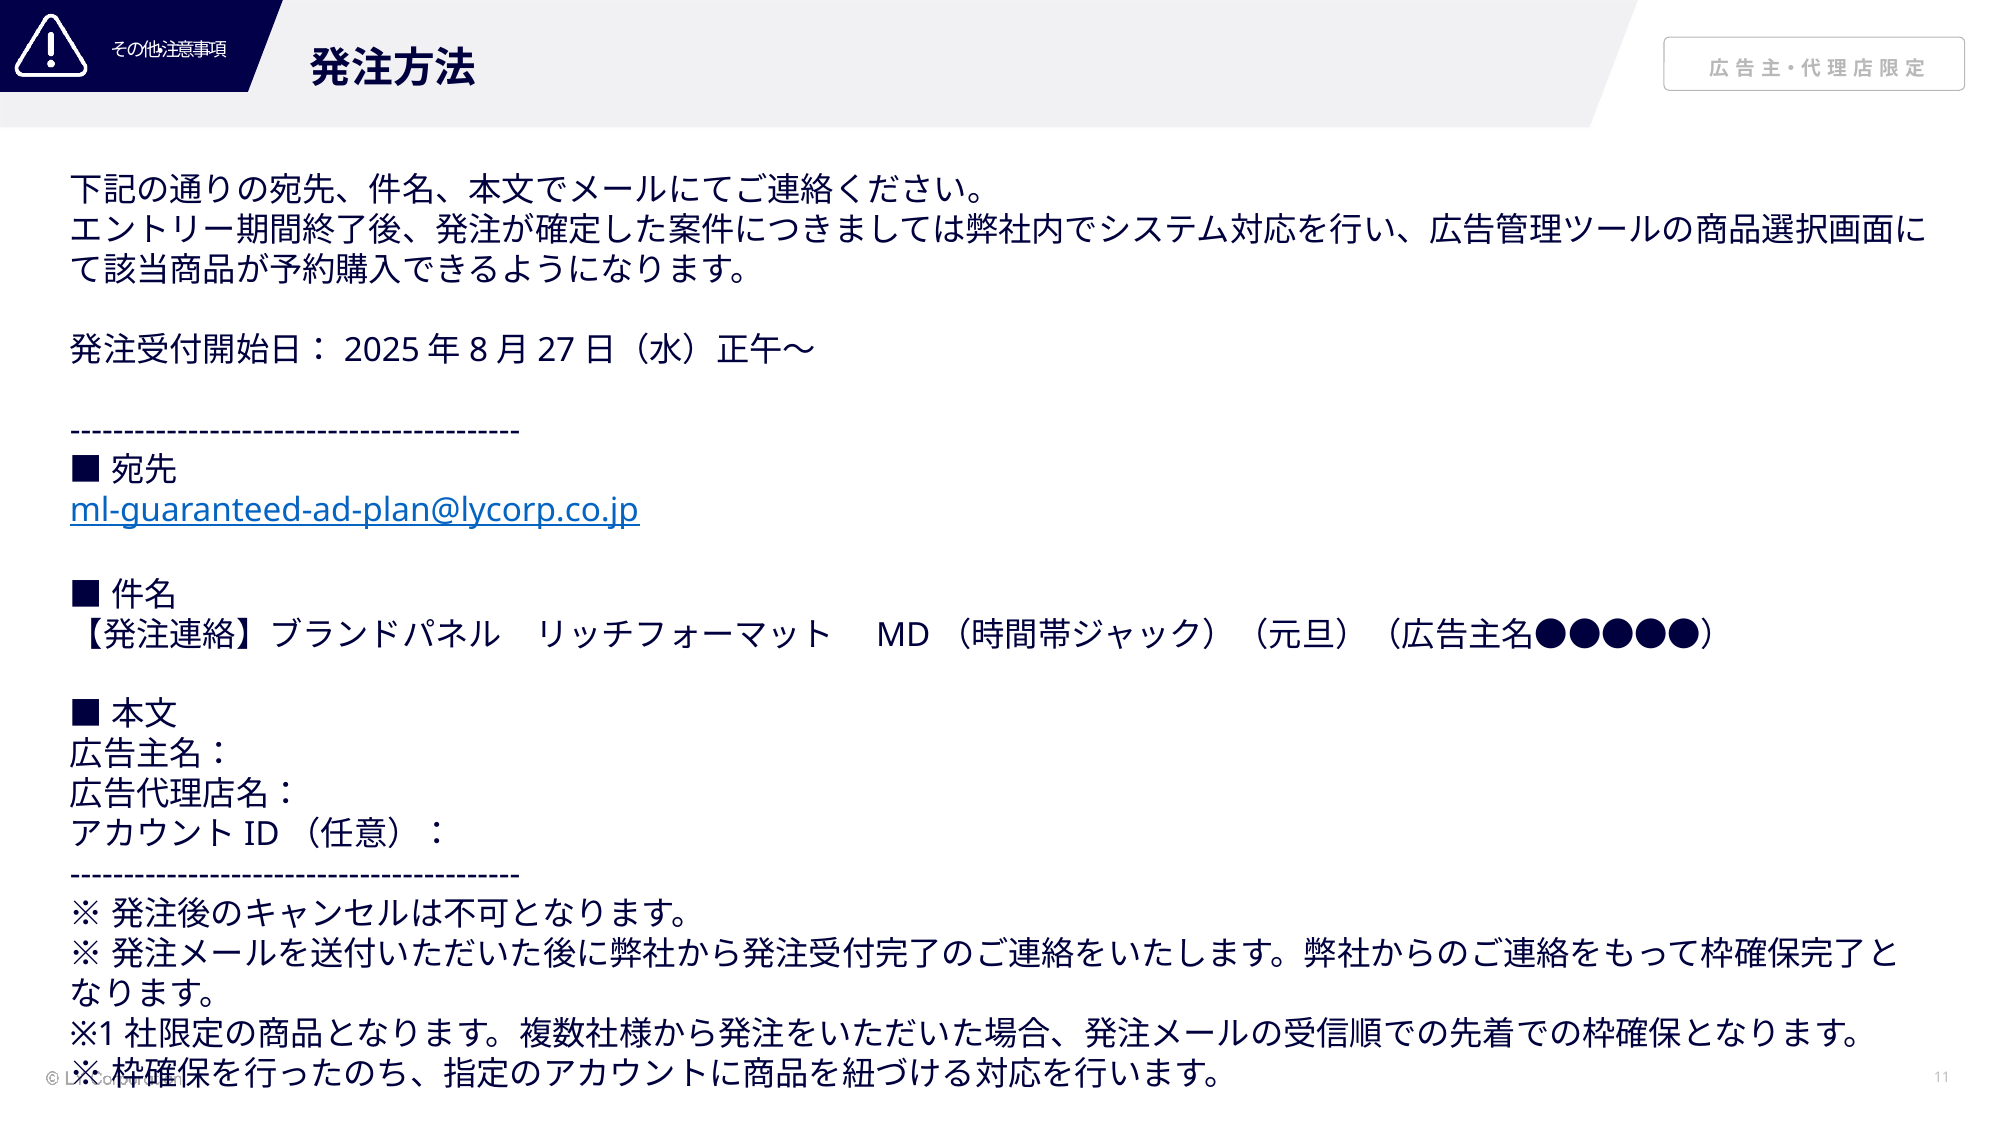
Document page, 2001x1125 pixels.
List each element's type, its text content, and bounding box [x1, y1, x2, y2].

list その他・注意事項 [97, 13, 240, 81]
picture [9, 5, 92, 87]
list 発注方法 [309, 41, 1645, 97]
picture [46, 1071, 54, 1088]
text_box 下記の通りの宛先、件名、本文でメールにてご連絡ください。 エントリー期間終了後、発注が確定した案件につきましては弊社内でシステム対応を行い、広告管理ツールの商品選択画面にて該当商品が予約購入できるようになります。 発注受付開始日：2025年8月27日（水）正午～ ------------------------------------------ ■宛先 ml-guaranteed-ad-plan@lycorp.co.jp ■件名 【発注連絡】ブランドパネル リッチフォーマット MD（時間帯ジャック）（元旦）（広告主名●●●●●） ■本文 広告主名： 広告代理店名： アカウントID（任意）： ------------------------------------------ ※発注後のキャンセルは不可となります。 ※発注メールを送付いただいた後に弊社から発注受付完了のご連絡をいたします。弊社からのご連絡をもって枠確保完了となります。 ※1社限定の商品となります。複数社様から発注をいただいた場合、発注メールの受信順での先着での枠確保となります。 ※枠確保を行ったのち、指定のアカウントに商品を紐づける対応を行います。 [54, 160, 1945, 1100]
